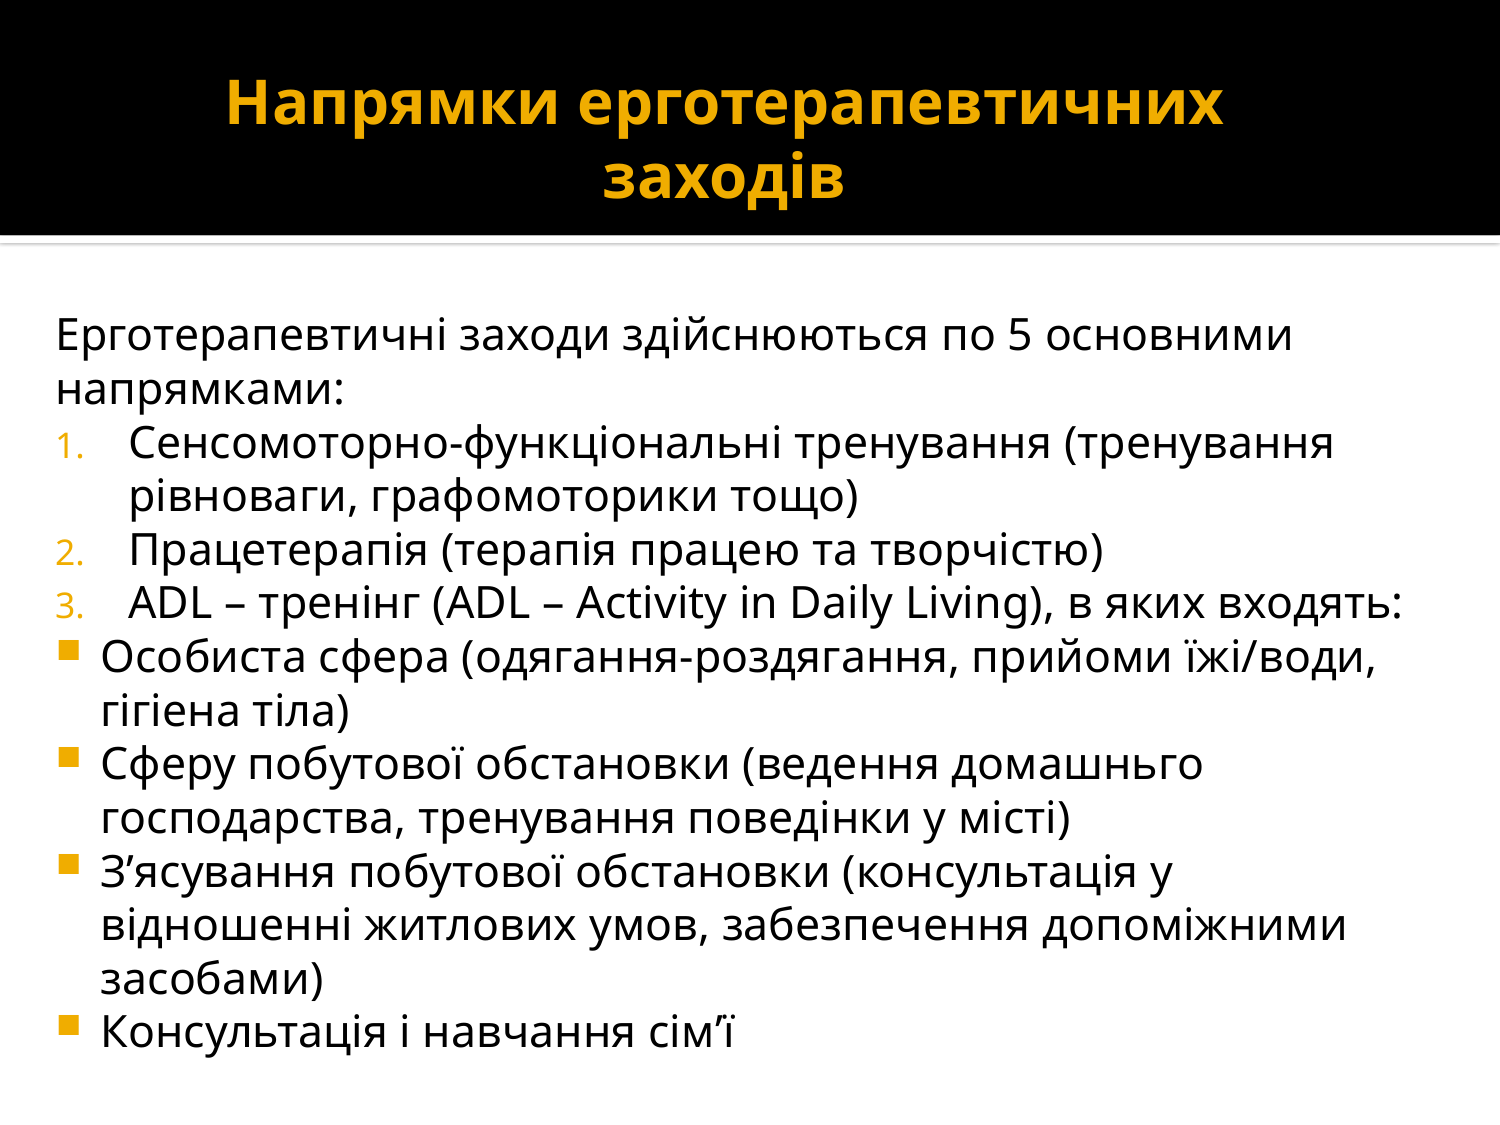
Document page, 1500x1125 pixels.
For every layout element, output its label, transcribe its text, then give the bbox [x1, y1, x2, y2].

list Ерготерапевтичні заходи здійснюються по 5 основними напрямками: Сенсомоторно-функціональні тренування (тренування рівноваги, графомоторики тощо) Працетерапія (терапія працею та творчістю) ADL – тренінг (ADL – Activity in Daily Living), в яких входять: Особиста сфера (одягання-роздягання, прийоми їжі/води, гігіена тіла) Сферу побутової обстановки (ведення домашньго господарства, тренування поведінки у місті) З’ясування побутової обстановки (консультація у відношенні житлових умов, забезпечення допоміжними засобами) Консультація і навчання сім’ї [29, 291, 1425, 1118]
title Напрямки ерготерапевтичних заходів [88, 54, 1355, 220]
